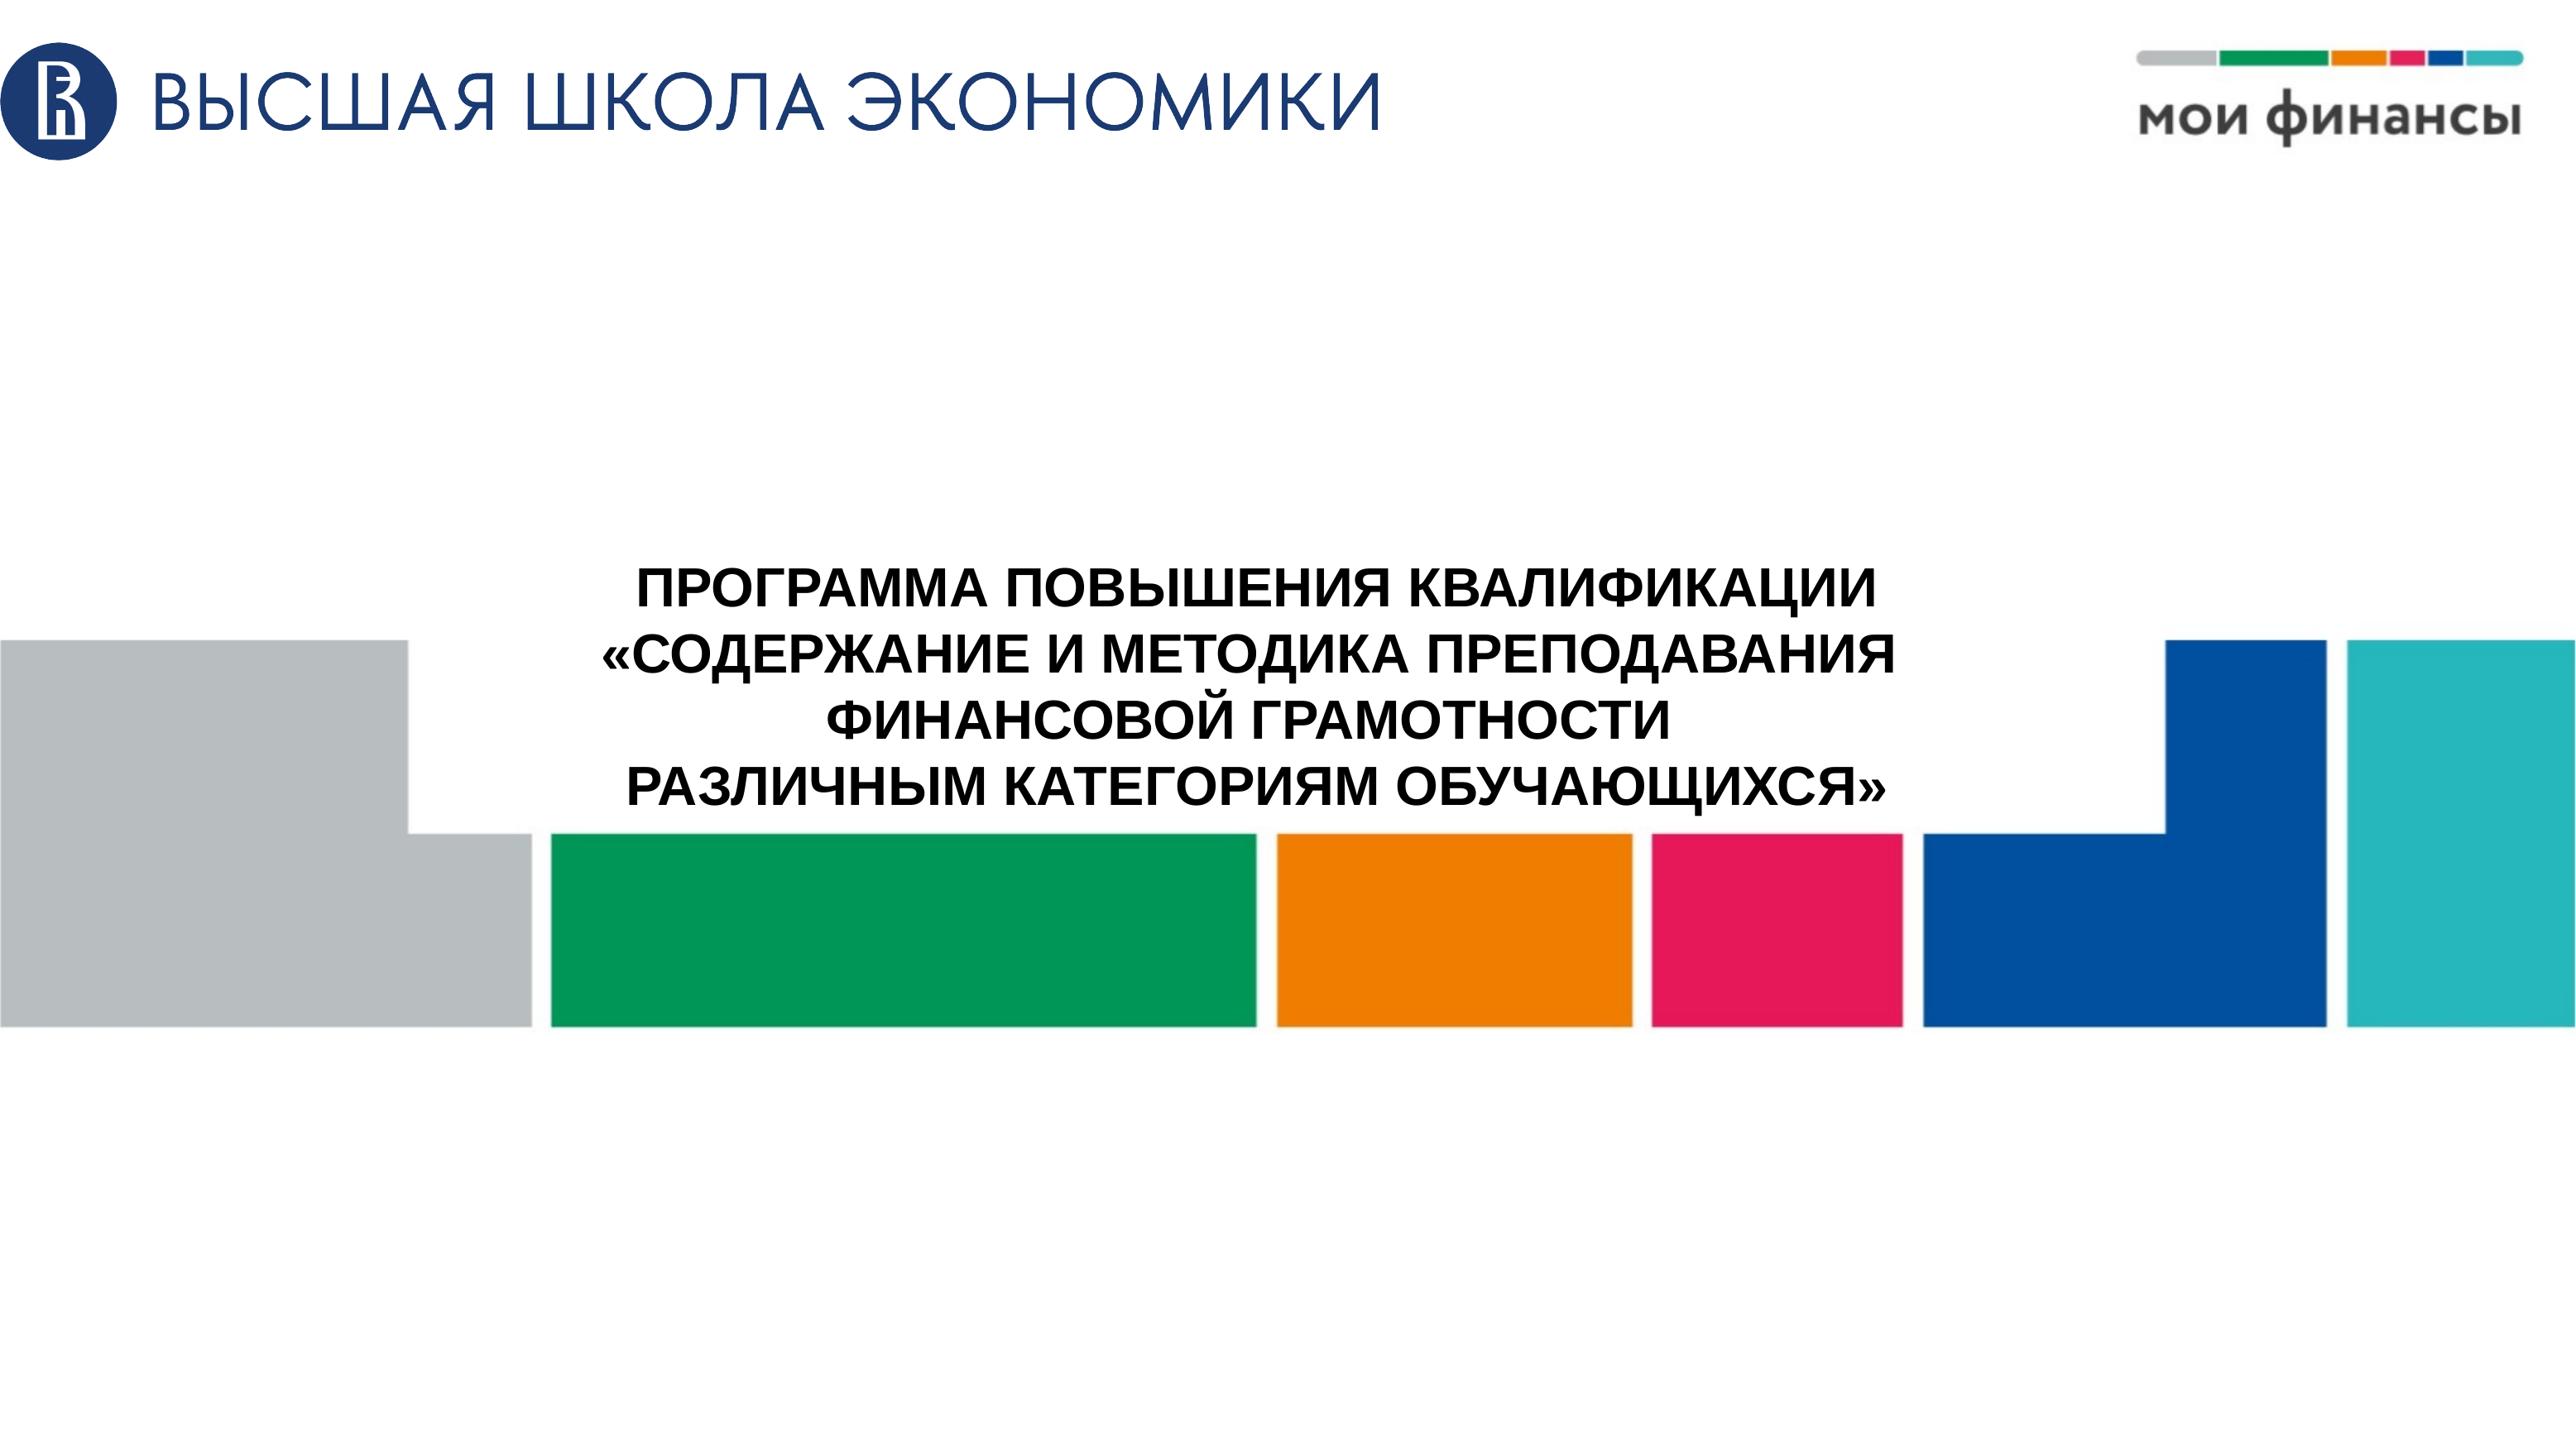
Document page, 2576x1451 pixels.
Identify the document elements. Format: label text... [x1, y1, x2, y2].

text_box ПРОГРАММА ПОВЫШЕНИЯ КВАЛИФИКАЦИИ «СОДЕРЖАНИЕ И МЕТОДИКА ПРЕПОДАВАНИЯ ФИНАНСОВОЙ ГРАМОТНОСТИ РАЗЛИЧНЫМ КАТЕГОРИЯМ ОБУЧАЮЩИХСЯ» [418, 542, 2096, 826]
picture [0, 0, 2576, 1451]
